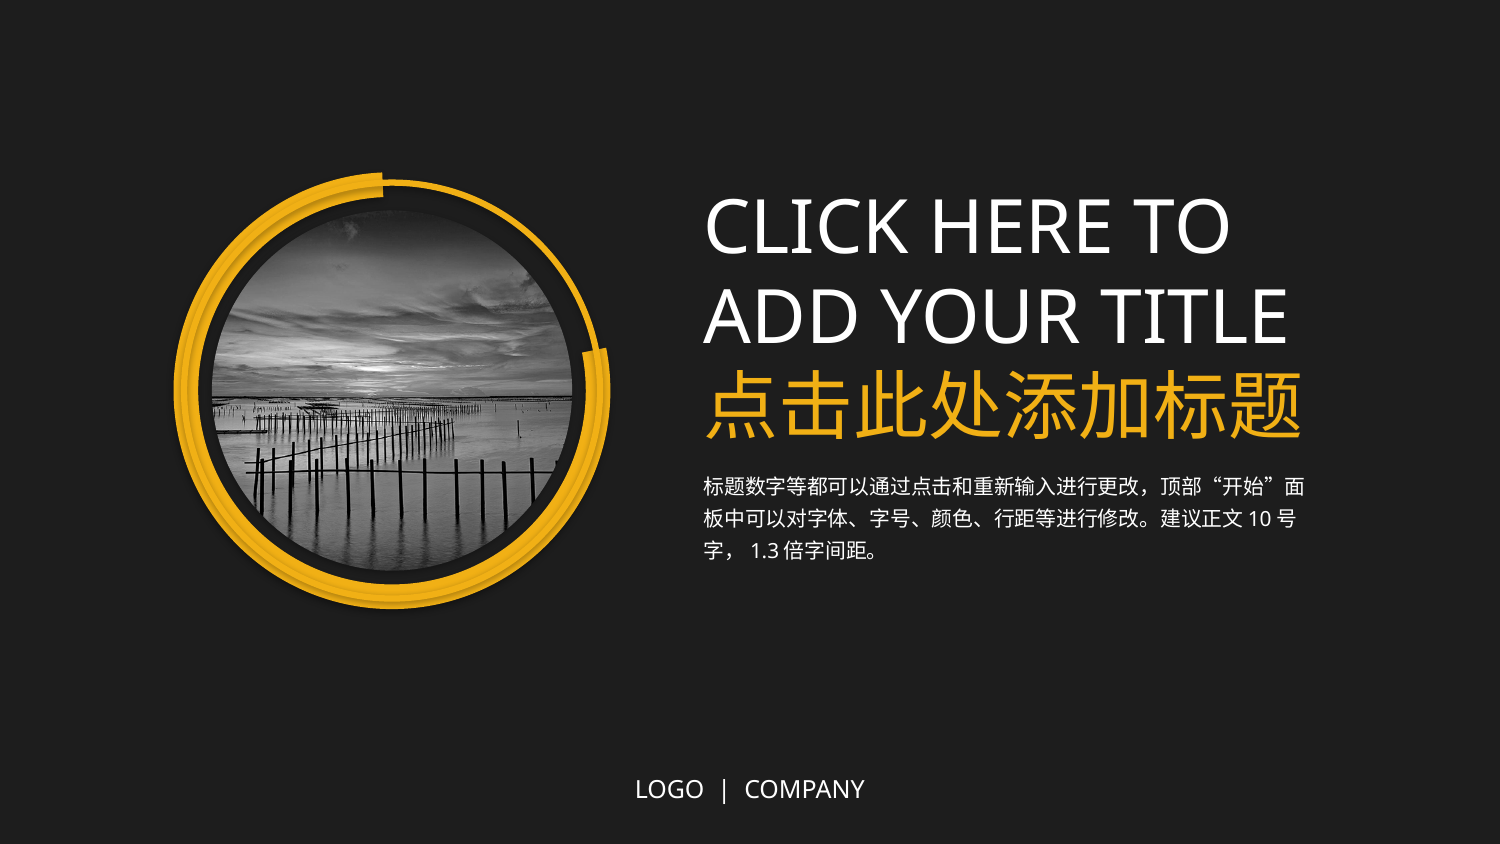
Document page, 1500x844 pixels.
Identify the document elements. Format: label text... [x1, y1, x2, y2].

text_box 标题数字等都可以通过点击和重新输入进行更改，顶部“开始”面板中可以对字体、字号、颜色、行距等进行修改。建议正文10号字，1.3倍字间距。 [688, 458, 1330, 571]
text_box [183, 181, 601, 600]
text_box LOGO | COMPANY [594, 771, 906, 811]
text_box CLICK HERE TO ADD YOUR TITLE 点击此处添加标题 [688, 170, 1366, 456]
text_box [211, 209, 573, 572]
text_box [172, 171, 612, 610]
